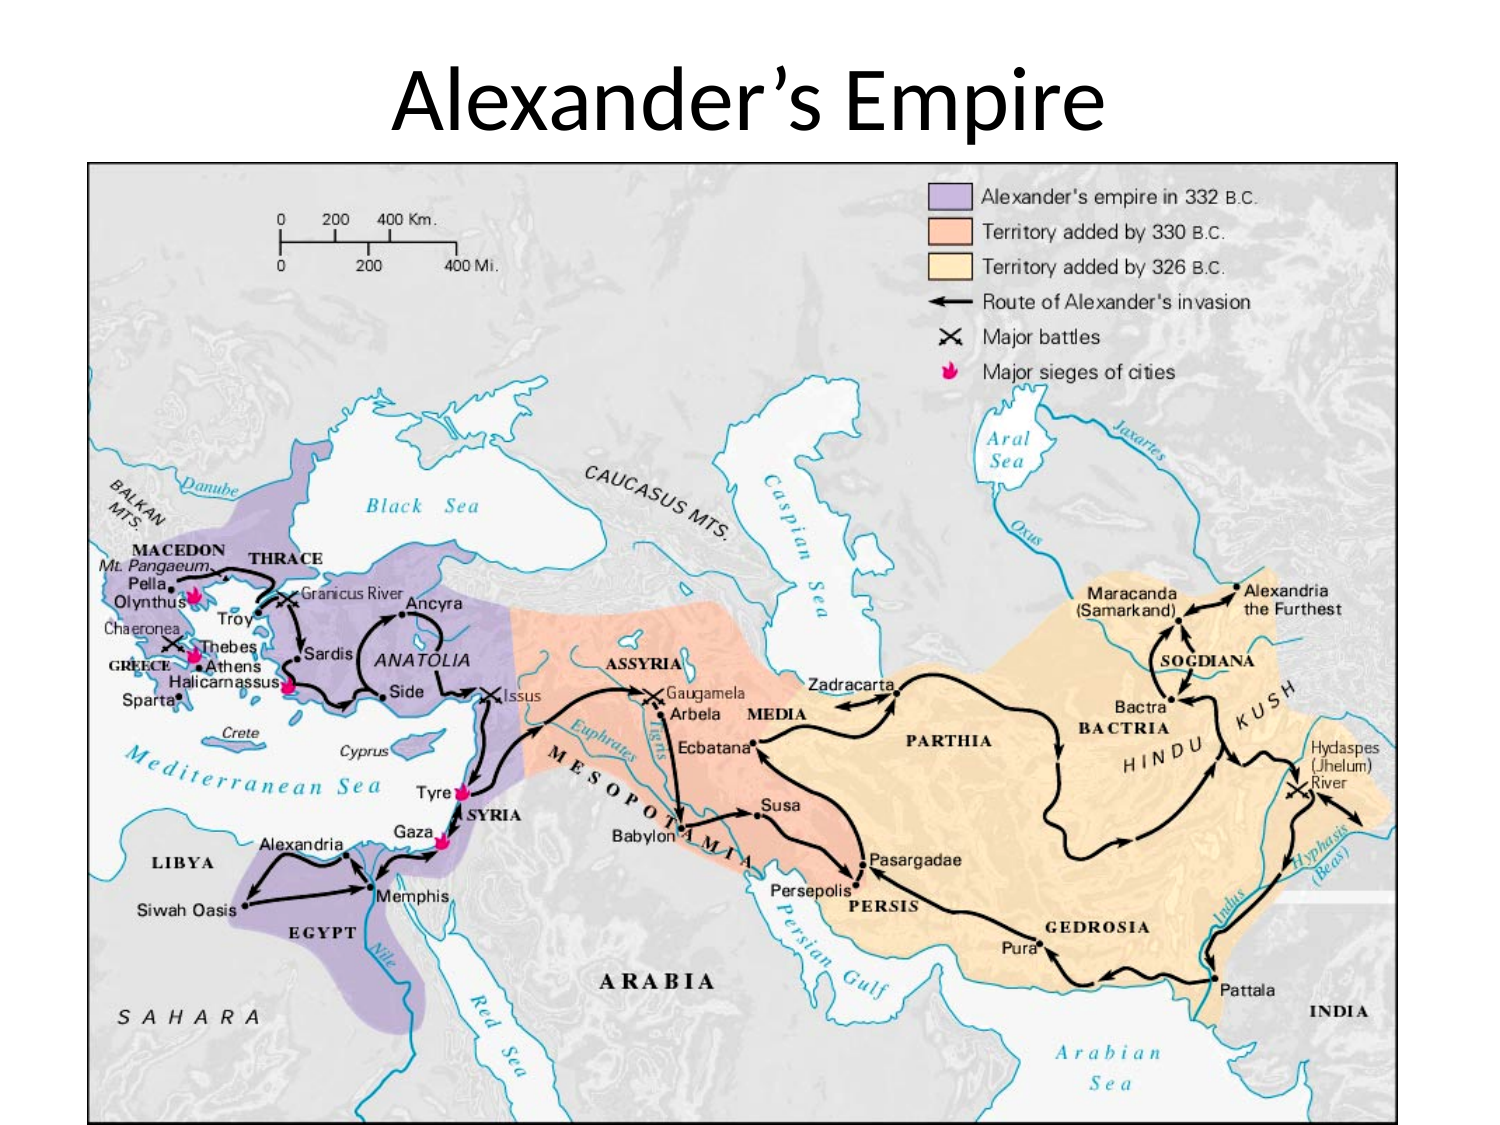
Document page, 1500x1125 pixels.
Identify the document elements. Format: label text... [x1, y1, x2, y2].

picture [87, 162, 1398, 1125]
title Alexander’s Empire [75, 0, 1425, 188]
